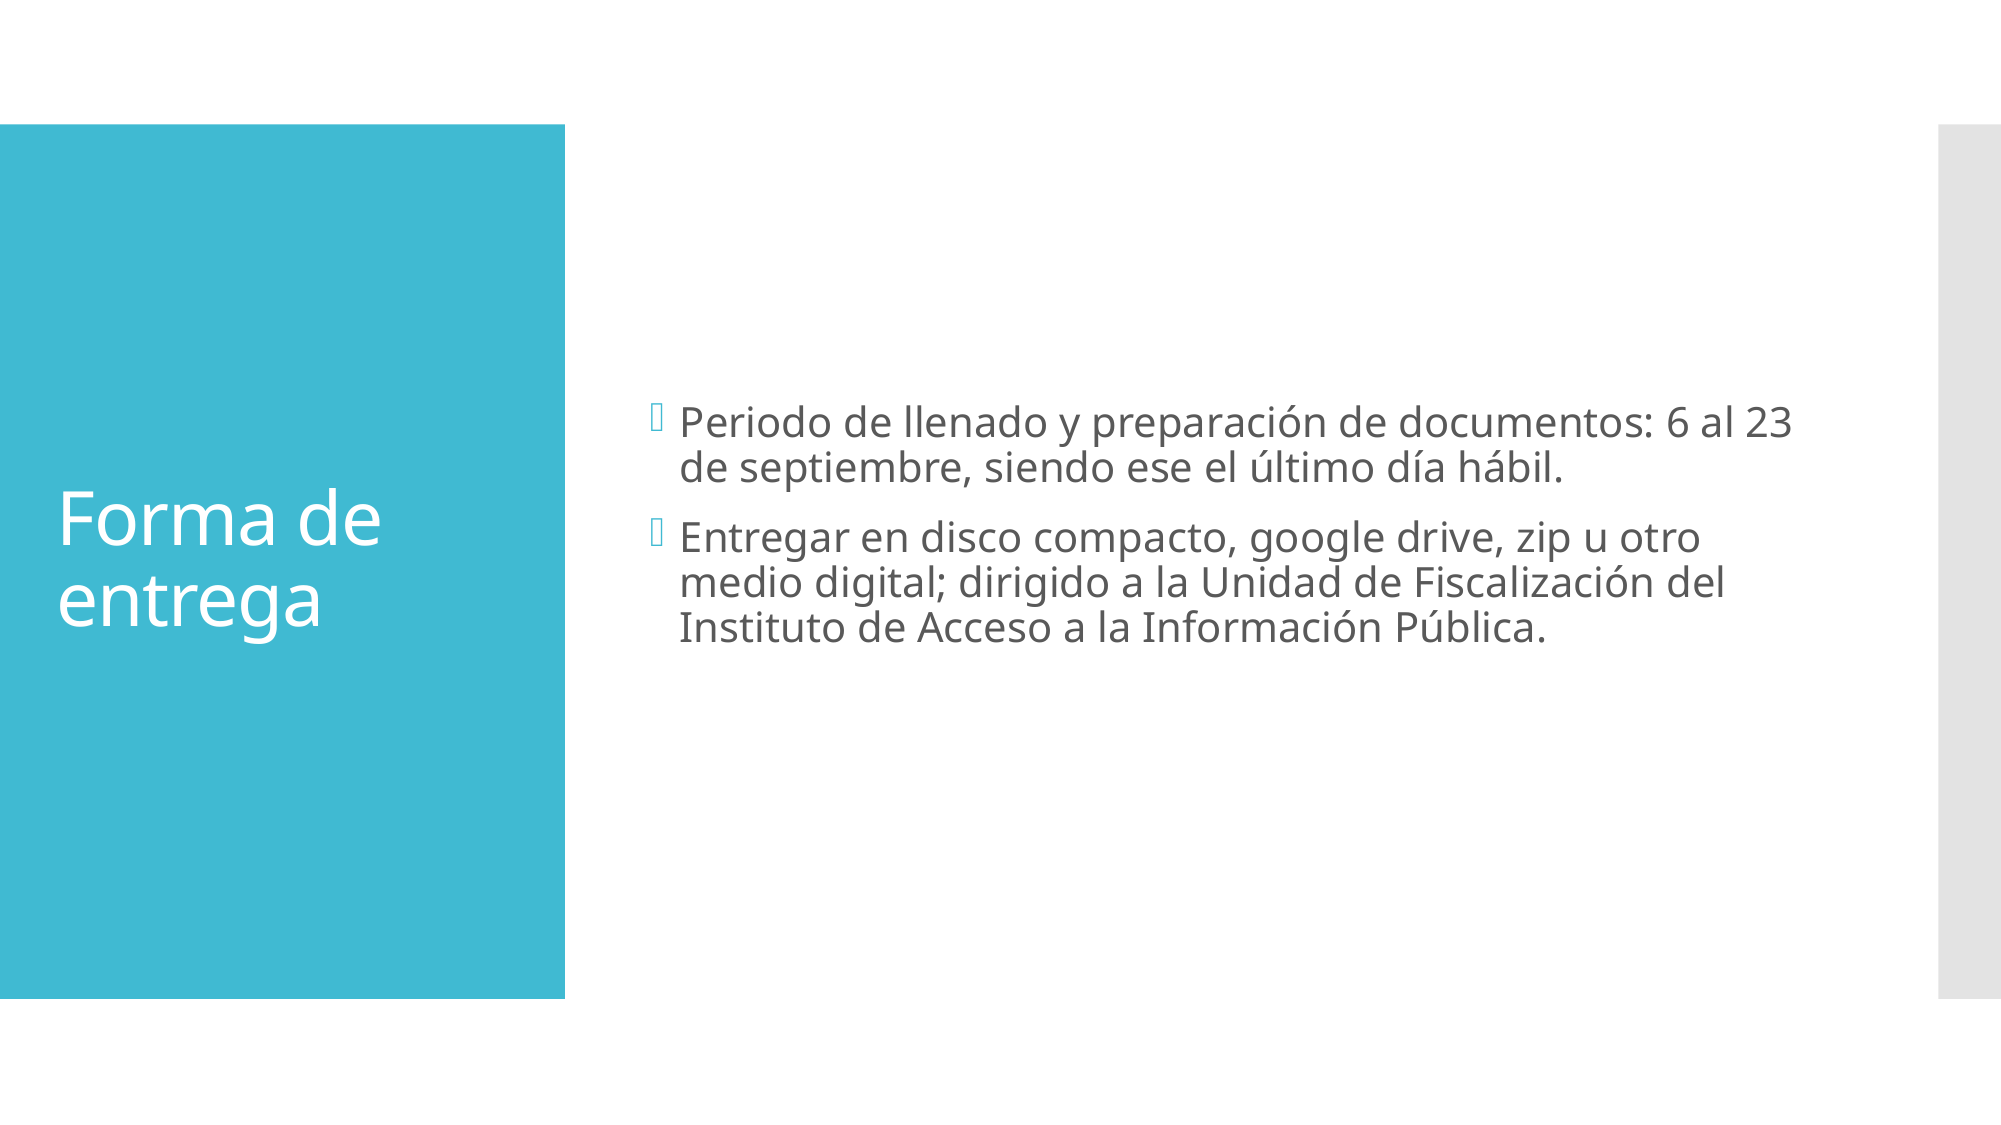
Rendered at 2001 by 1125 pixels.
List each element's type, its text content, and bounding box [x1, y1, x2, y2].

list Periodo de llenado y preparación de documentos: 6 al 23 de septiembre, siendo ese el último día hábil. Entregar en disco compacto, google drive, zip u otro medio digital; dirigido a la Unidad de Fiscalización del Instituto de Acceso a la Información Pública. [634, 141, 1835, 982]
title Forma de entrega [41, 184, 525, 940]
